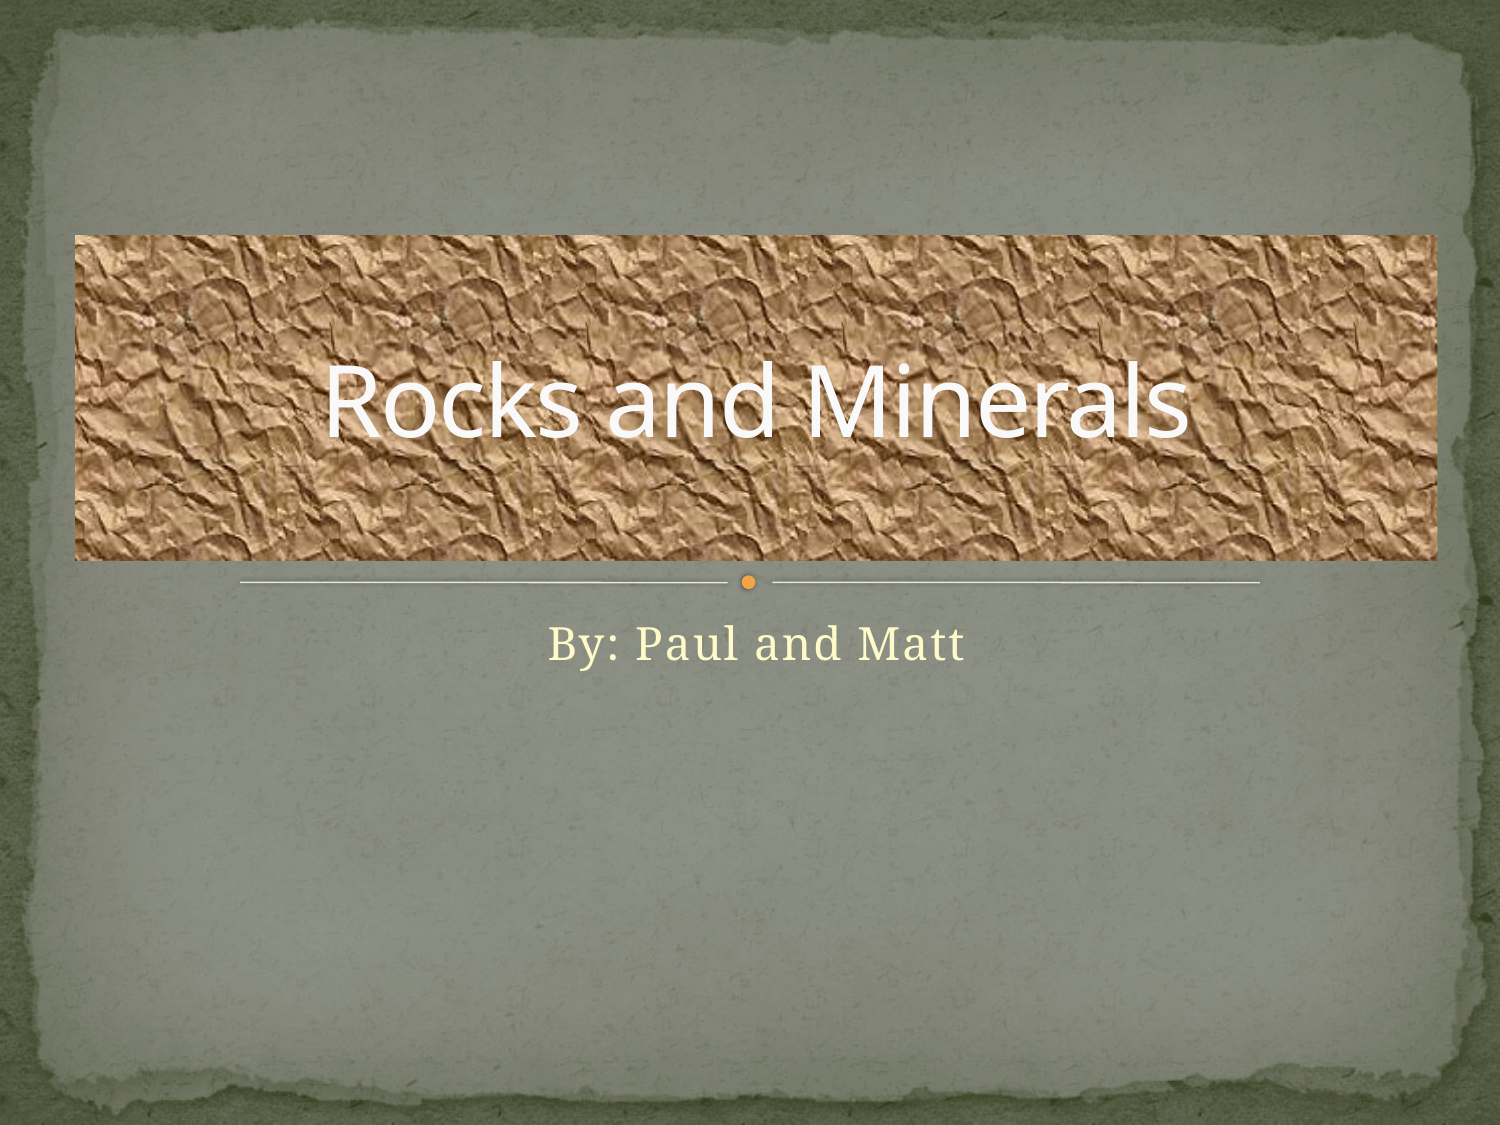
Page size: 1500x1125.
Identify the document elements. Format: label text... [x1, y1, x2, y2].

subtitle By: Paul and Matt [75, 606, 1438, 795]
title Rocks and Minerals [74, 235, 1438, 561]
